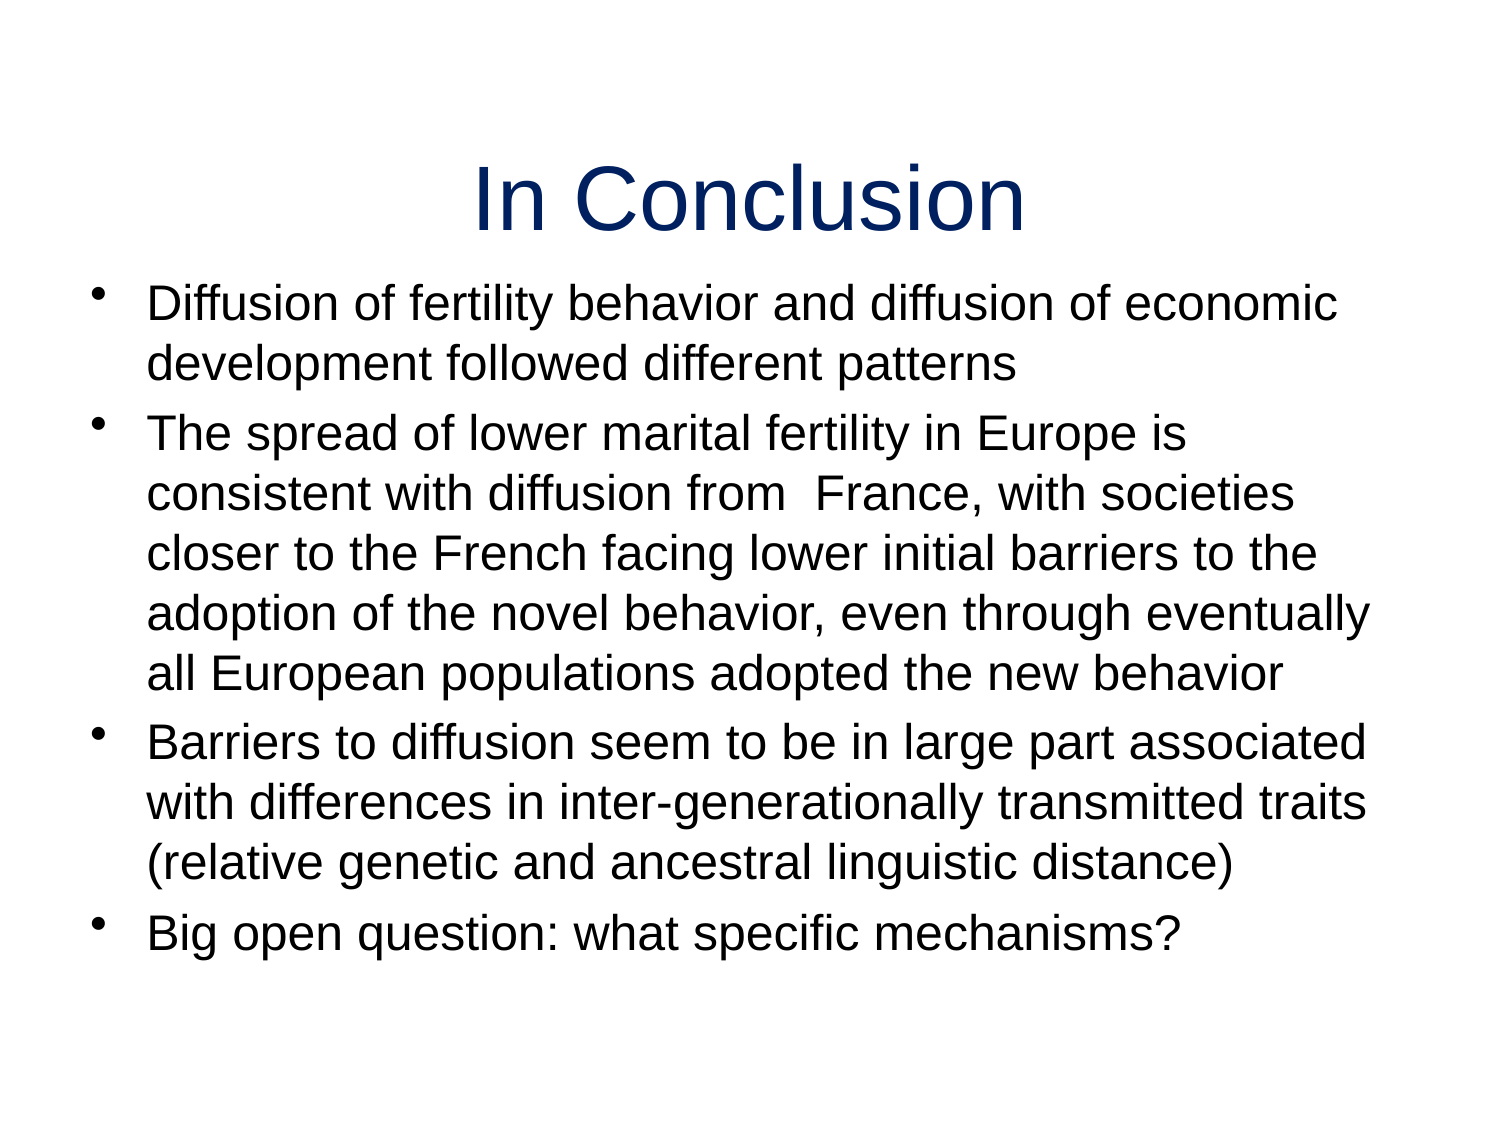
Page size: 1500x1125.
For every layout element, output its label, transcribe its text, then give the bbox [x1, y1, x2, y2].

title In Conclusion [74, 44, 1426, 233]
list Diffusion of fertility behavior and diffusion of economic development followed different patterns The spread of lower marital fertility in Europe is consistent with diffusion from France, with societies closer to the French facing lower initial barriers to the adoption of the novel behavior, even through eventually all European populations adopted the new behavior Barriers to diffusion seem to be in large part associated with differences in inter-generationally transmitted traits (relative genetic and ancestral linguistic distance) Big open question: what specific mechanisms? [74, 262, 1426, 1006]
